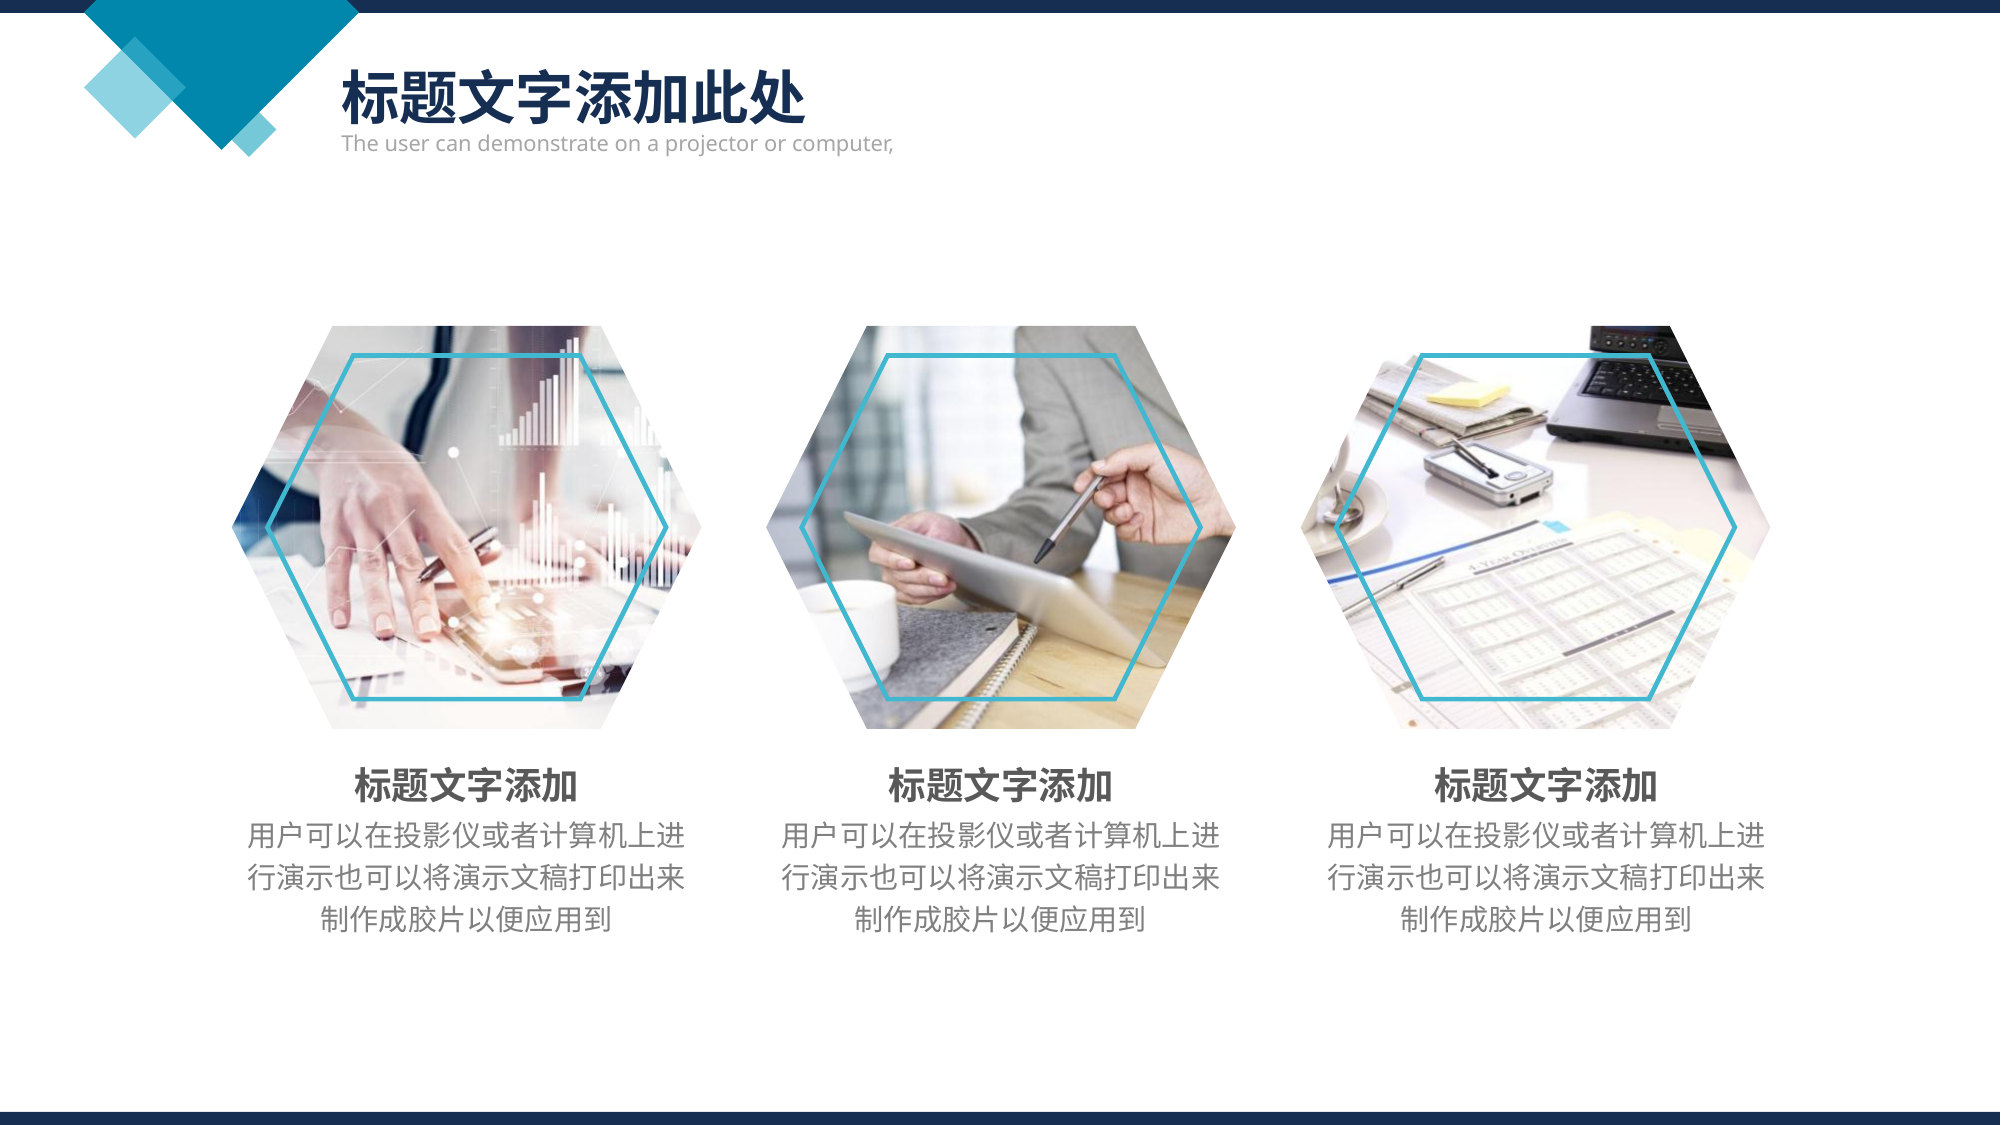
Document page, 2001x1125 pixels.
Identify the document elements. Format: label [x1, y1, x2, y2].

picture [766, 325, 1237, 729]
picture [231, 325, 702, 729]
text_box [1311, 745, 1782, 946]
picture [1300, 325, 1771, 729]
text_box [231, 745, 702, 946]
text_box [326, 43, 1648, 165]
text_box [766, 745, 1237, 946]
